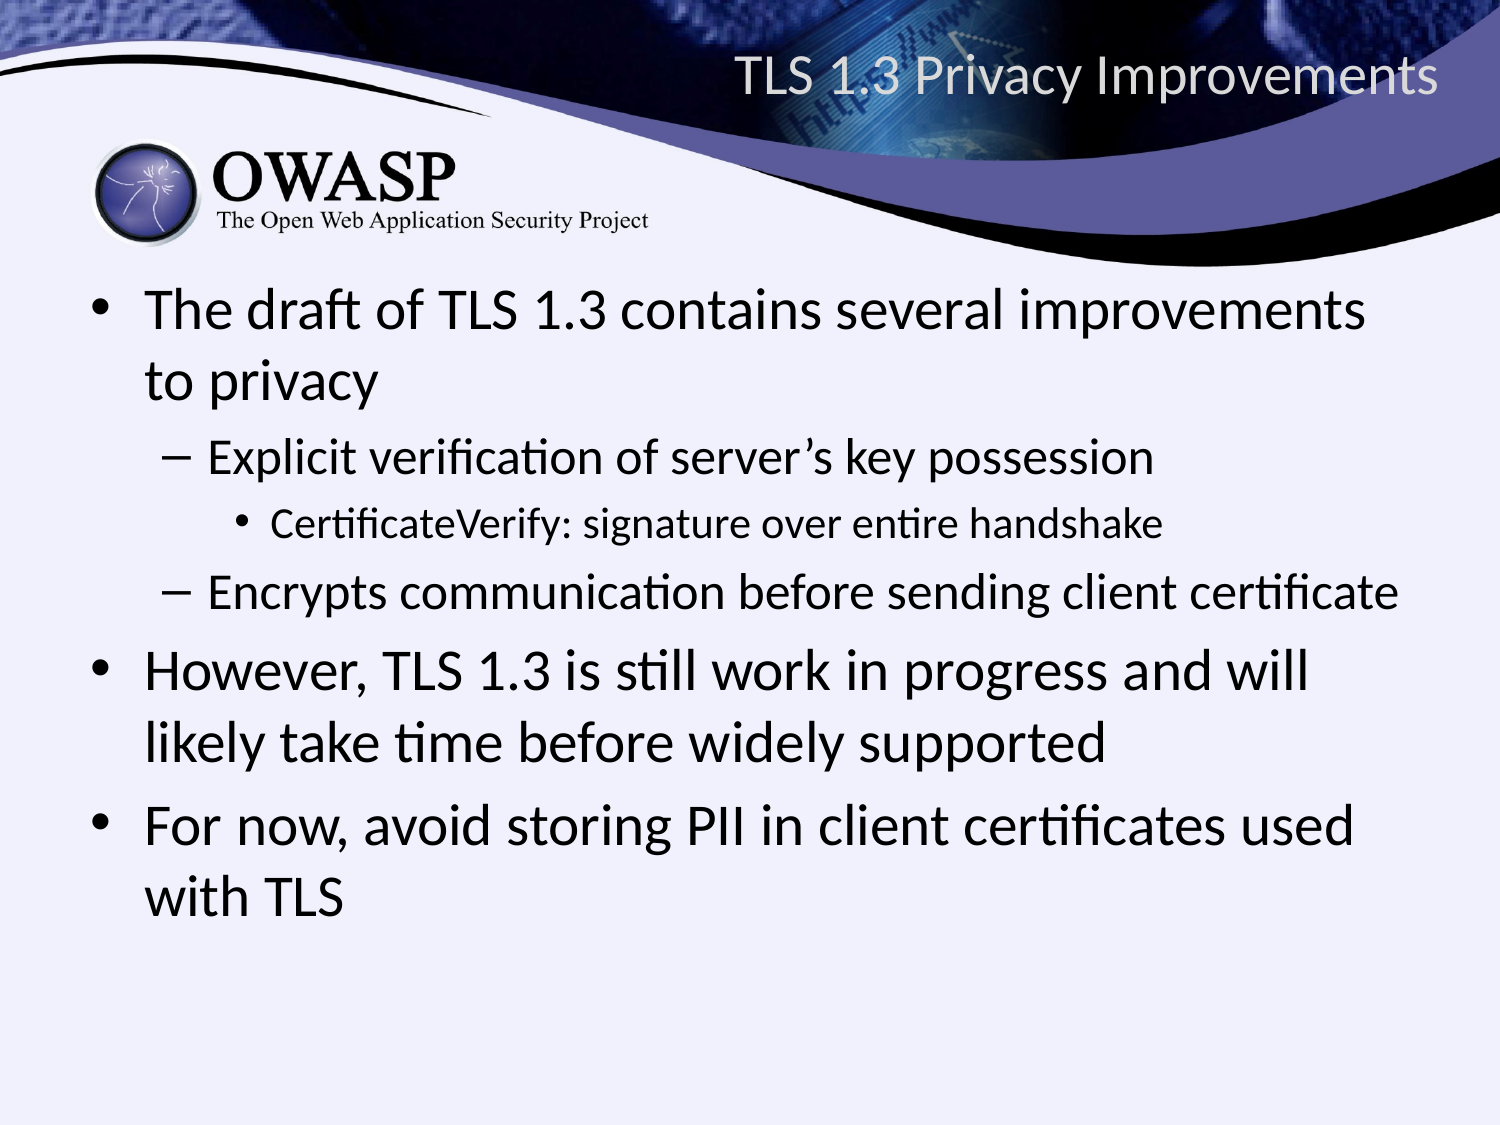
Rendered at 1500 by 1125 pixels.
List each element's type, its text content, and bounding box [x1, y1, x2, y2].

list The draft of TLS 1.3 contains several improvements to privacy Explicit verification of server’s key possession CertificateVerify: signature over entire handshake Encrypts communication before sending client certificate However, TLS 1.3 is still work in progress and will likely take time before widely supported For now, avoid storing PII in client certificates used with TLS [75, 262, 1425, 1005]
picture [0, 0, 1500, 1125]
title TLS 1.3 Privacy Improvements [699, 12, 1475, 130]
